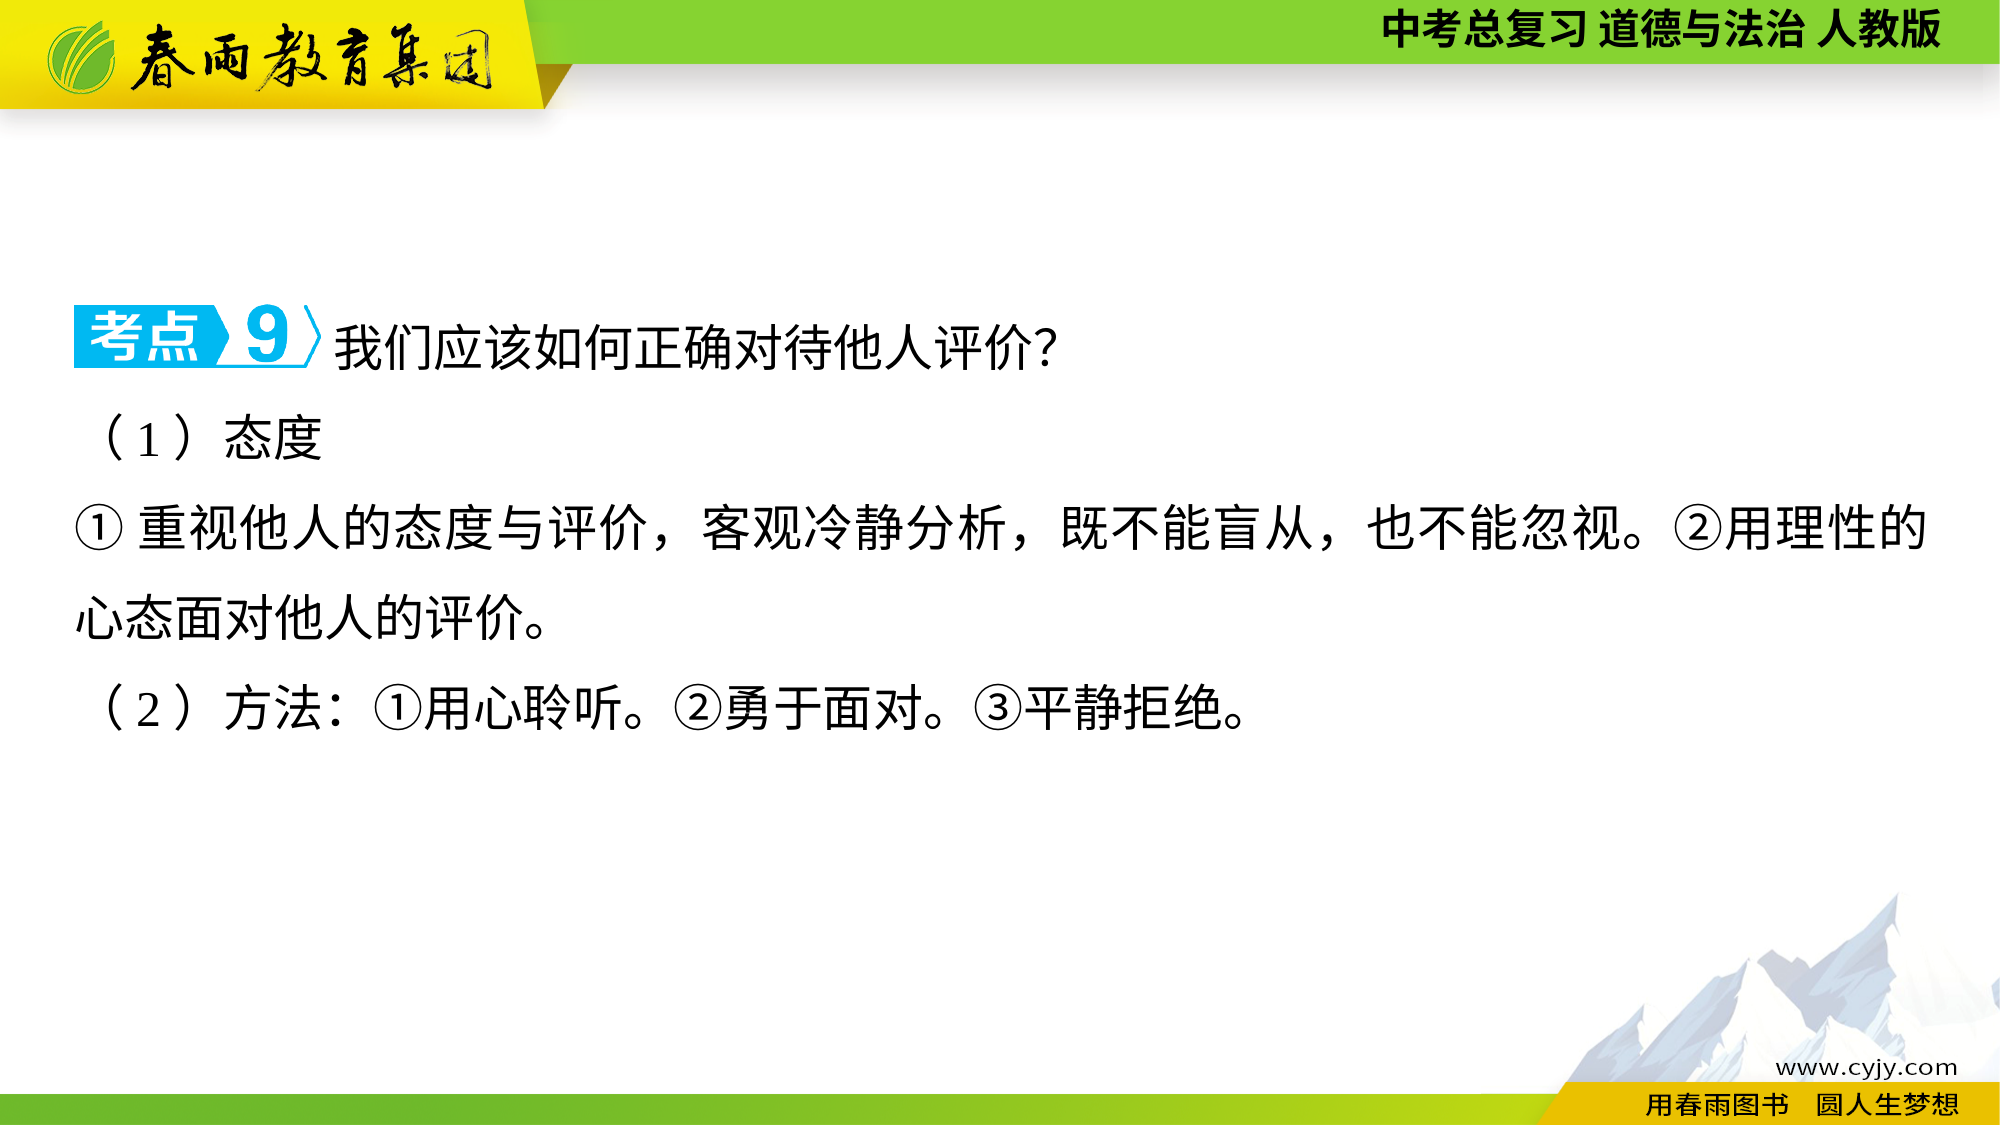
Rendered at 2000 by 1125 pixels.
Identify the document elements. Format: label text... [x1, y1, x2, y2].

picture [0, 0, 2000, 1125]
list 我们应该如何正确对待他人评价？ （1）态度 ①重视他人的态度与评价，客观冷静分析，既不能盲从，也不能忽视。②用理性的心态面对他人的评价。 （2）方法：①用心聆听。②勇于面对。③平静拒绝。 [59, 278, 1944, 737]
